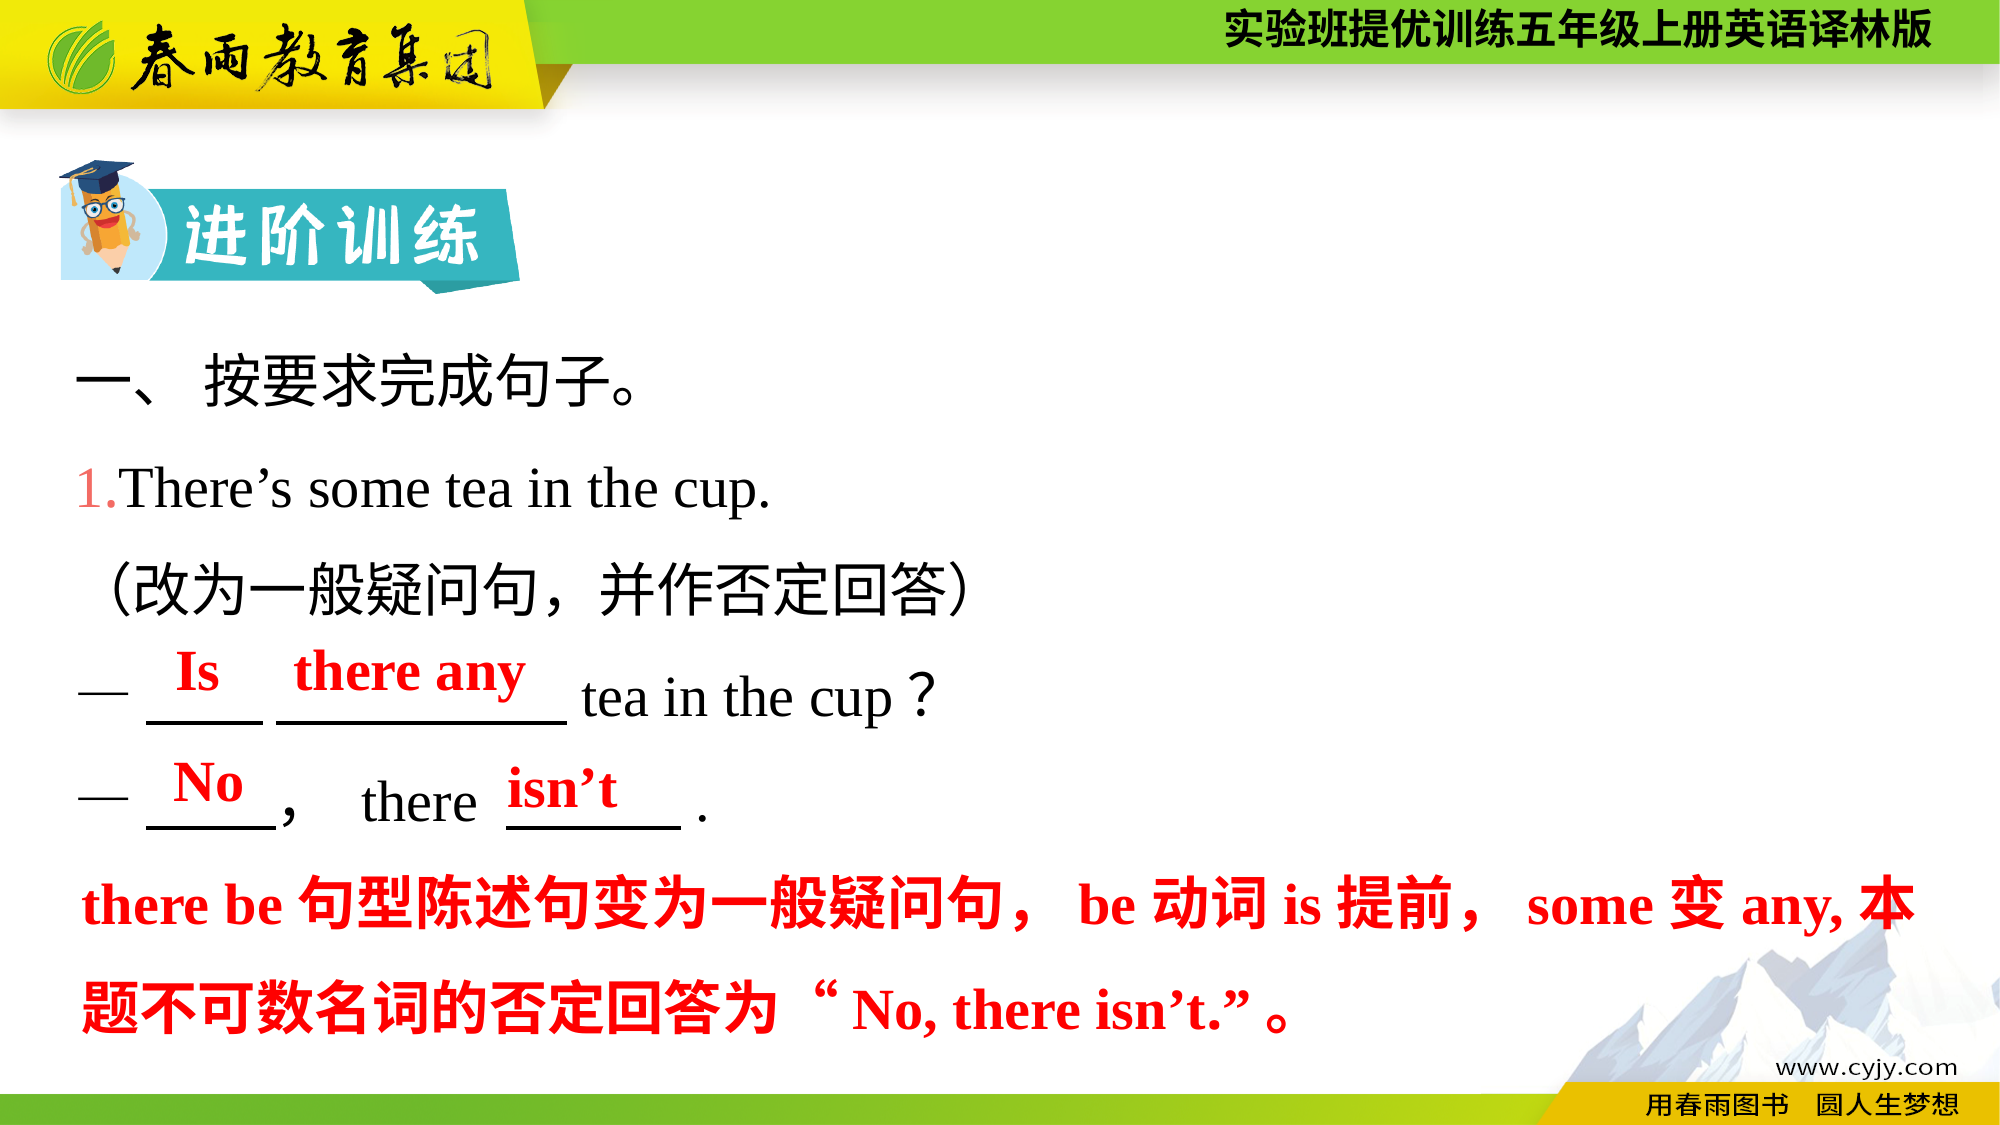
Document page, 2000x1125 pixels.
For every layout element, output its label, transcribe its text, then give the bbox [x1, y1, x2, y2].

text_box there be句型陈述句变为一般疑问句，be动词is提前，some变any,本题不可数名词的否定回答为“No, there isn’t.”。 [66, 824, 1932, 1049]
picture [0, 0, 2000, 1125]
text_box No [159, 735, 261, 821]
list 一、 按要求完成句子。 1.There’s some tea in the cup. （改为一般疑问句，并作否定回答） — tea in the cup？ — ， there . [59, 301, 1944, 847]
text_box isn’t [492, 741, 633, 824]
text_box Is there any [160, 624, 542, 710]
